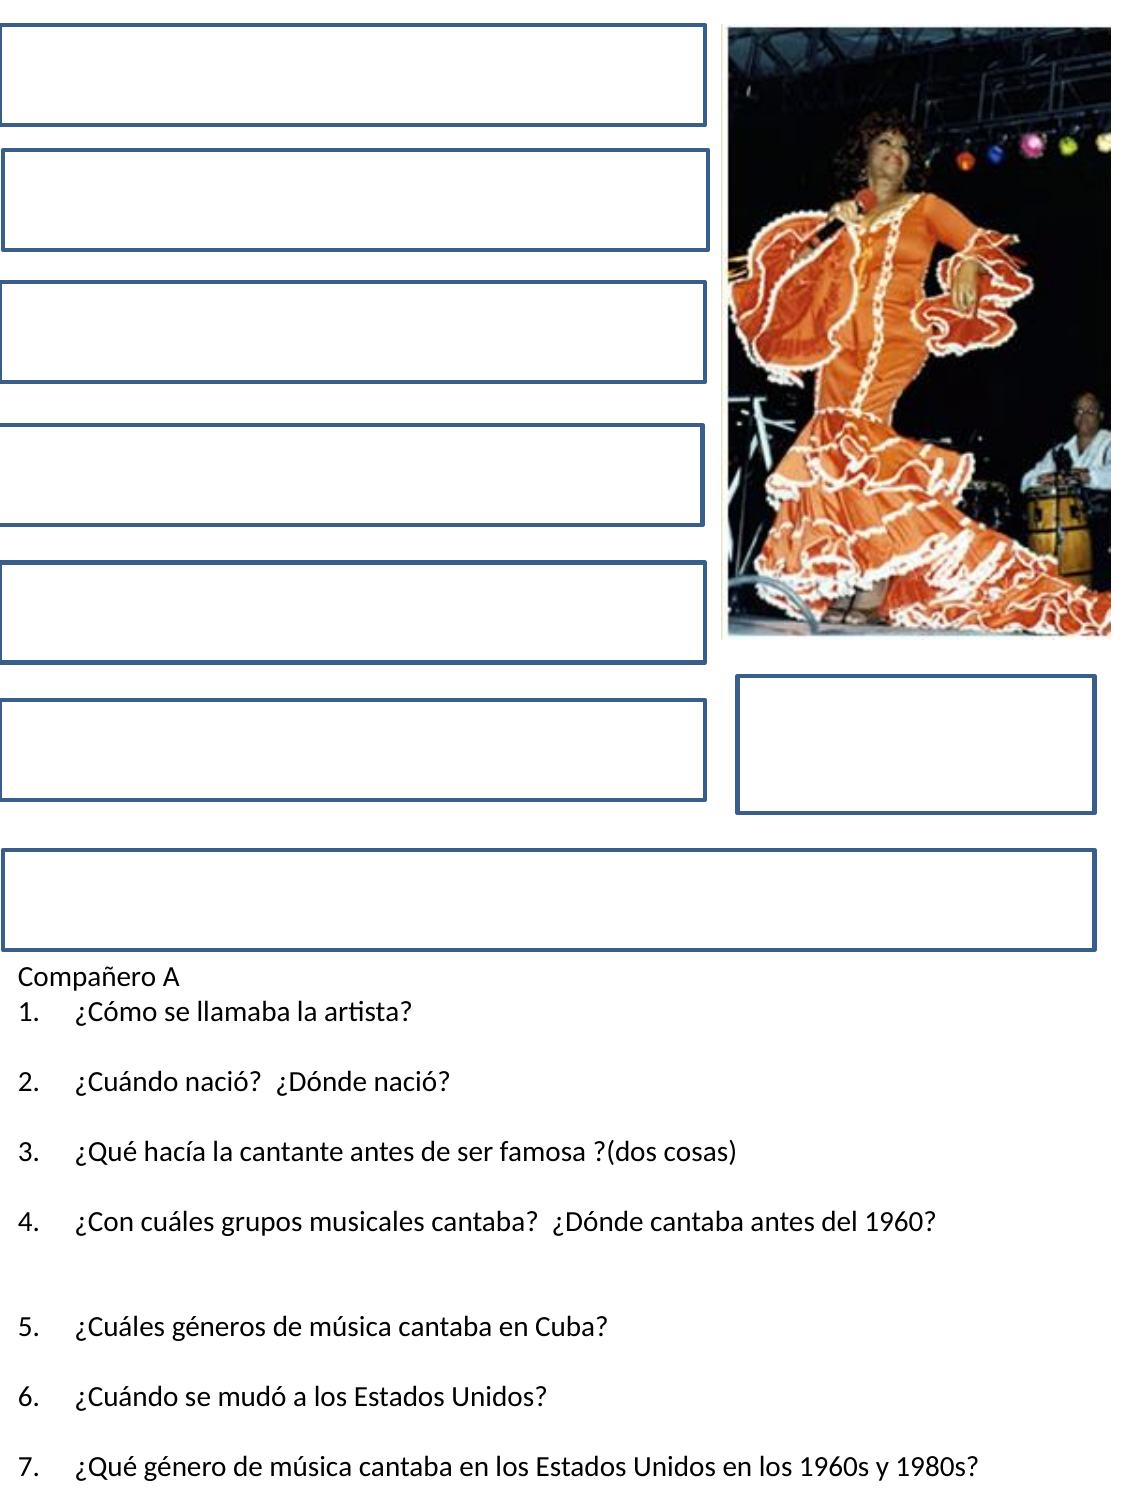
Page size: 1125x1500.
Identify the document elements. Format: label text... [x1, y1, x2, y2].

text_box Compañero A ¿Cómo se llamaba la artista? ¿Cuándo nació? ¿Dónde nació? ¿Qué hacía la cantante antes de ser famosa ?(dos cosas) ¿Con cuáles grupos musicales cantaba? ¿Dónde cantaba antes del 1960? ¿Cuáles géneros de música cantaba en Cuba? ¿Cuándo se mudó a los Estados Unidos? ¿Qué género de música cantaba en los Estados Unidos en los 1960s y 1980s? [3, 950, 1095, 1496]
text_box [737, 675, 1095, 814]
text_box [0, 425, 703, 525]
text_box [0, 24, 706, 125]
text_box [0, 282, 706, 383]
text_box [3, 849, 1095, 950]
text_box [0, 562, 706, 663]
text_box [0, 699, 706, 800]
text_box [3, 150, 709, 250]
picture [720, 24, 1111, 640]
